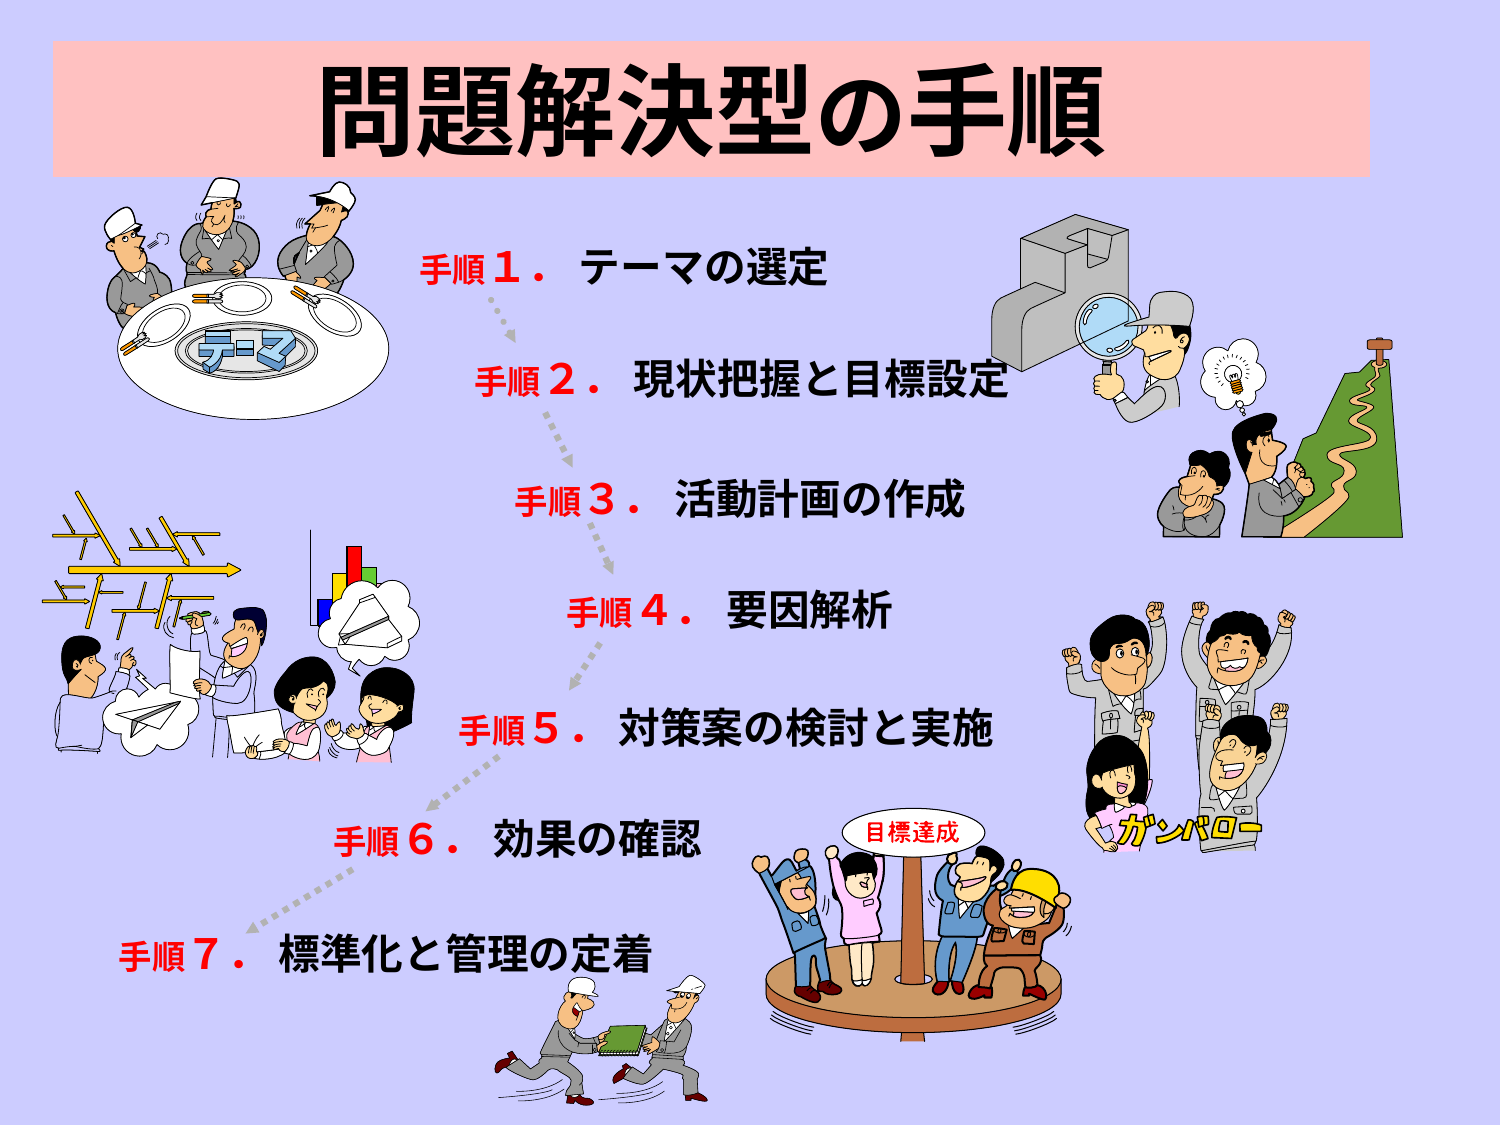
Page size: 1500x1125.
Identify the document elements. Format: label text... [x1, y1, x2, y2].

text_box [103, 868, 708, 1107]
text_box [41, 489, 1006, 766]
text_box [318, 755, 1074, 1043]
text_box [499, 337, 1404, 539]
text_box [459, 213, 1200, 426]
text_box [101, 175, 864, 421]
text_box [444, 599, 1298, 855]
text_box 問題解決型の手順 [53, 41, 1369, 177]
